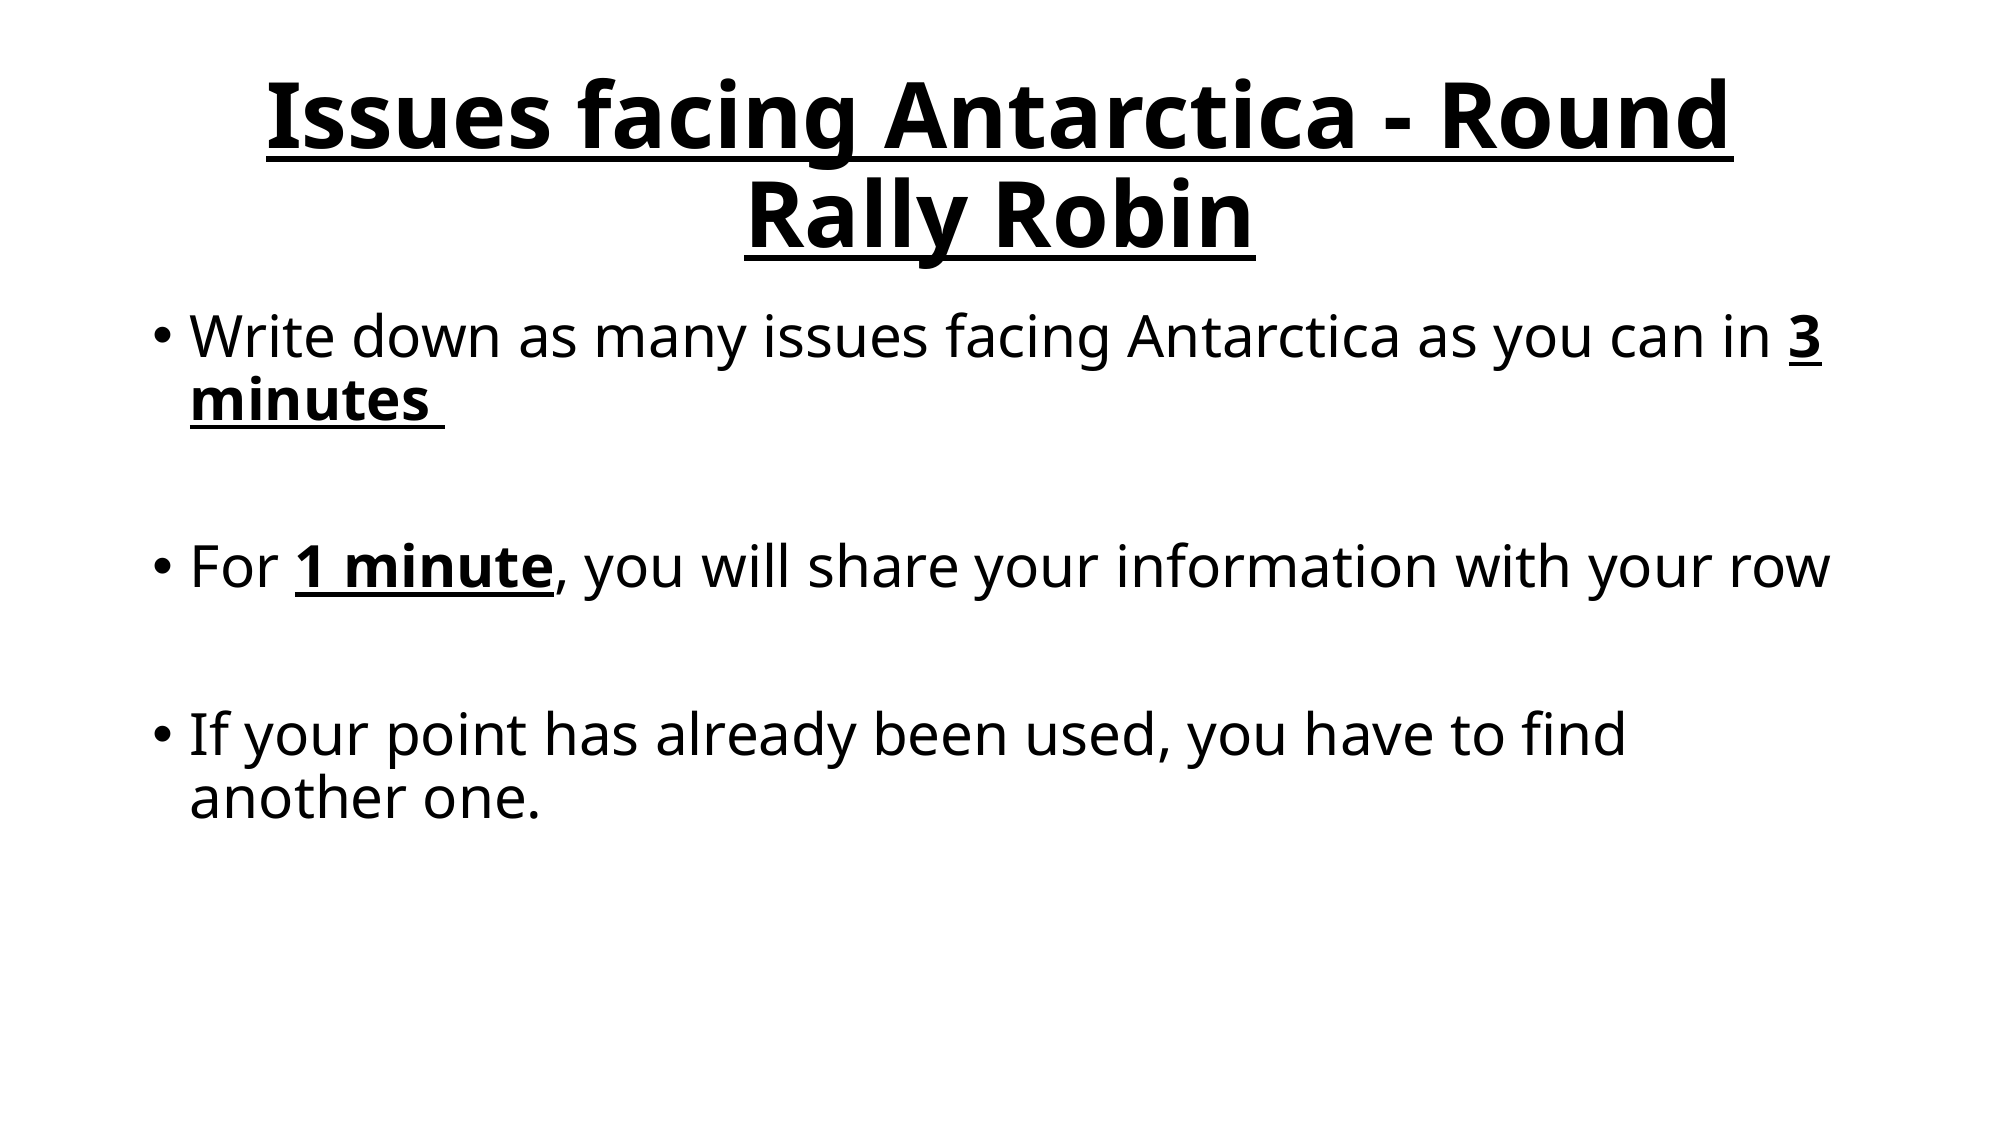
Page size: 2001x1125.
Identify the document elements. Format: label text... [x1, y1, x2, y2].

title Issues facing Antarctica - Round Rally Robin [137, 59, 1863, 278]
list Write down as many issues facing Antarctica as you can in 3 minutes For 1 minute, you will share your information with your row If your point has already been used, you have to find another one. [137, 299, 1863, 1014]
